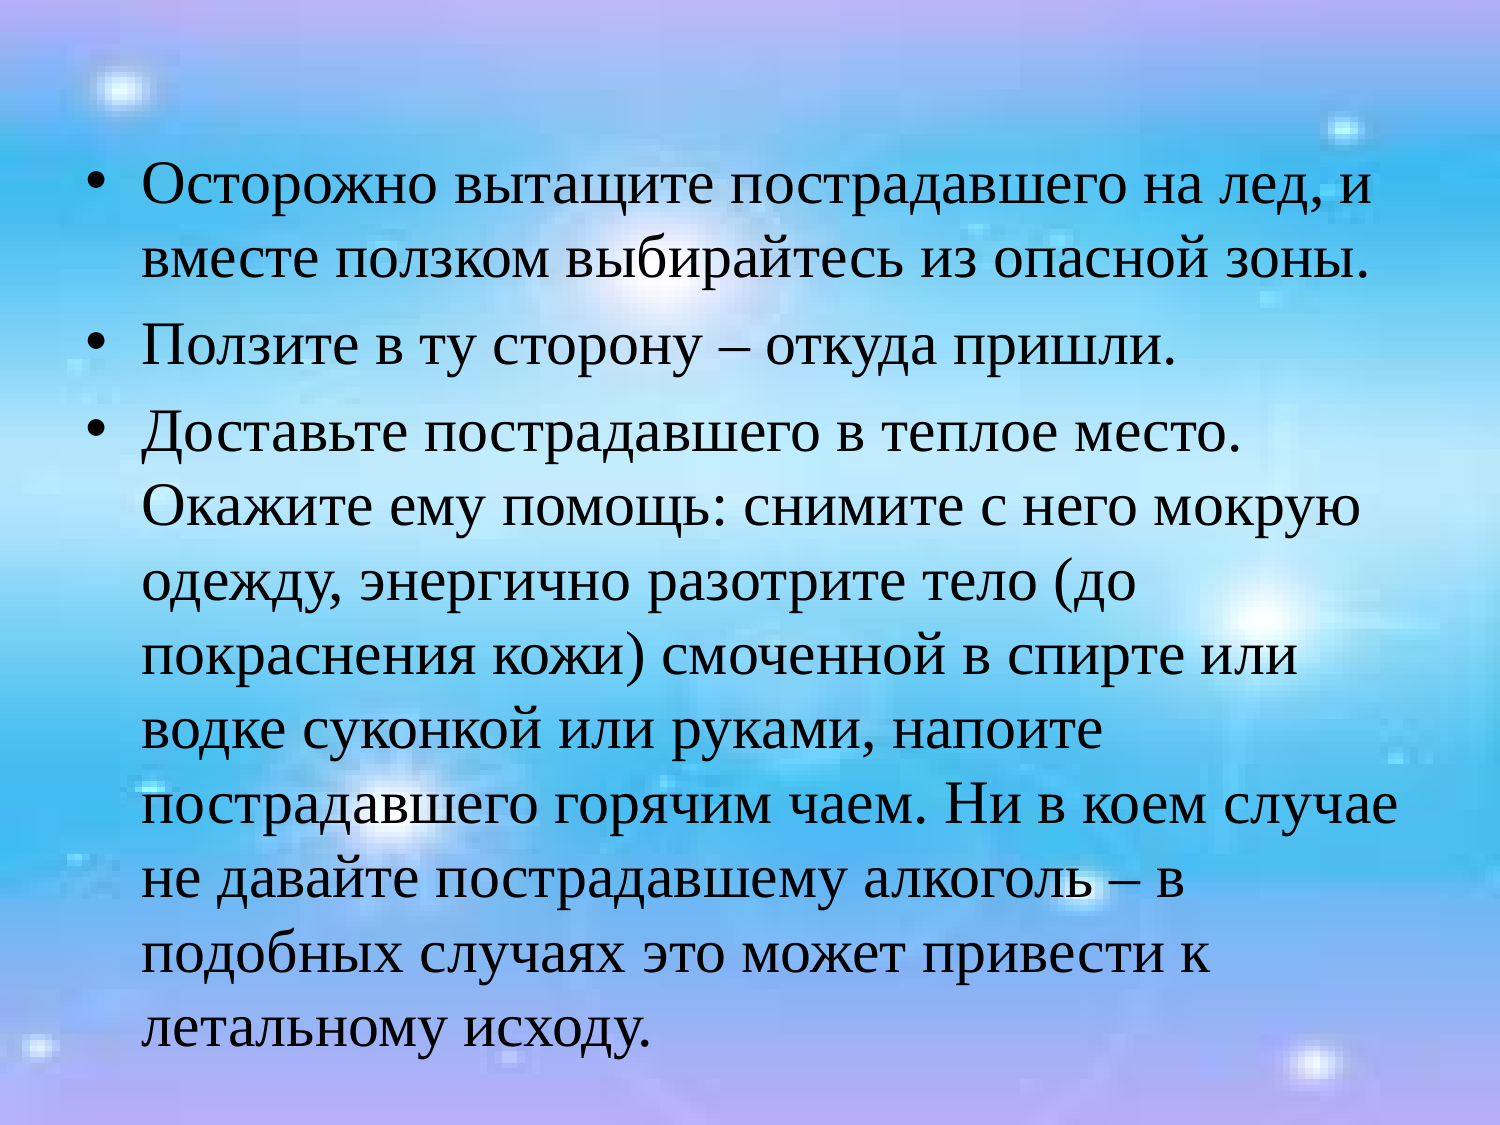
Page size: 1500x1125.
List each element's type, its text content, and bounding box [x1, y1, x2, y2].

list Осторожно вытащите пострадавшего на лед, и вместе ползком выбирайтесь из опасной зоны. Ползите в ту сторону – откуда пришли. Доставьте пострадавшего в теплое место. Окажите ему помощь: снимите с него мокрую одежду, энергично разотрите тело (до покраснения кожи) смоченной в спирте или водке суконкой или руками, напоите пострадавшего горячим чаем. Ни в коем случае не давайте пострадавшему алкоголь – в подобных случаях это может привести к летальному исходу. [70, 46, 1418, 1067]
picture [0, 0, 1500, 1125]
